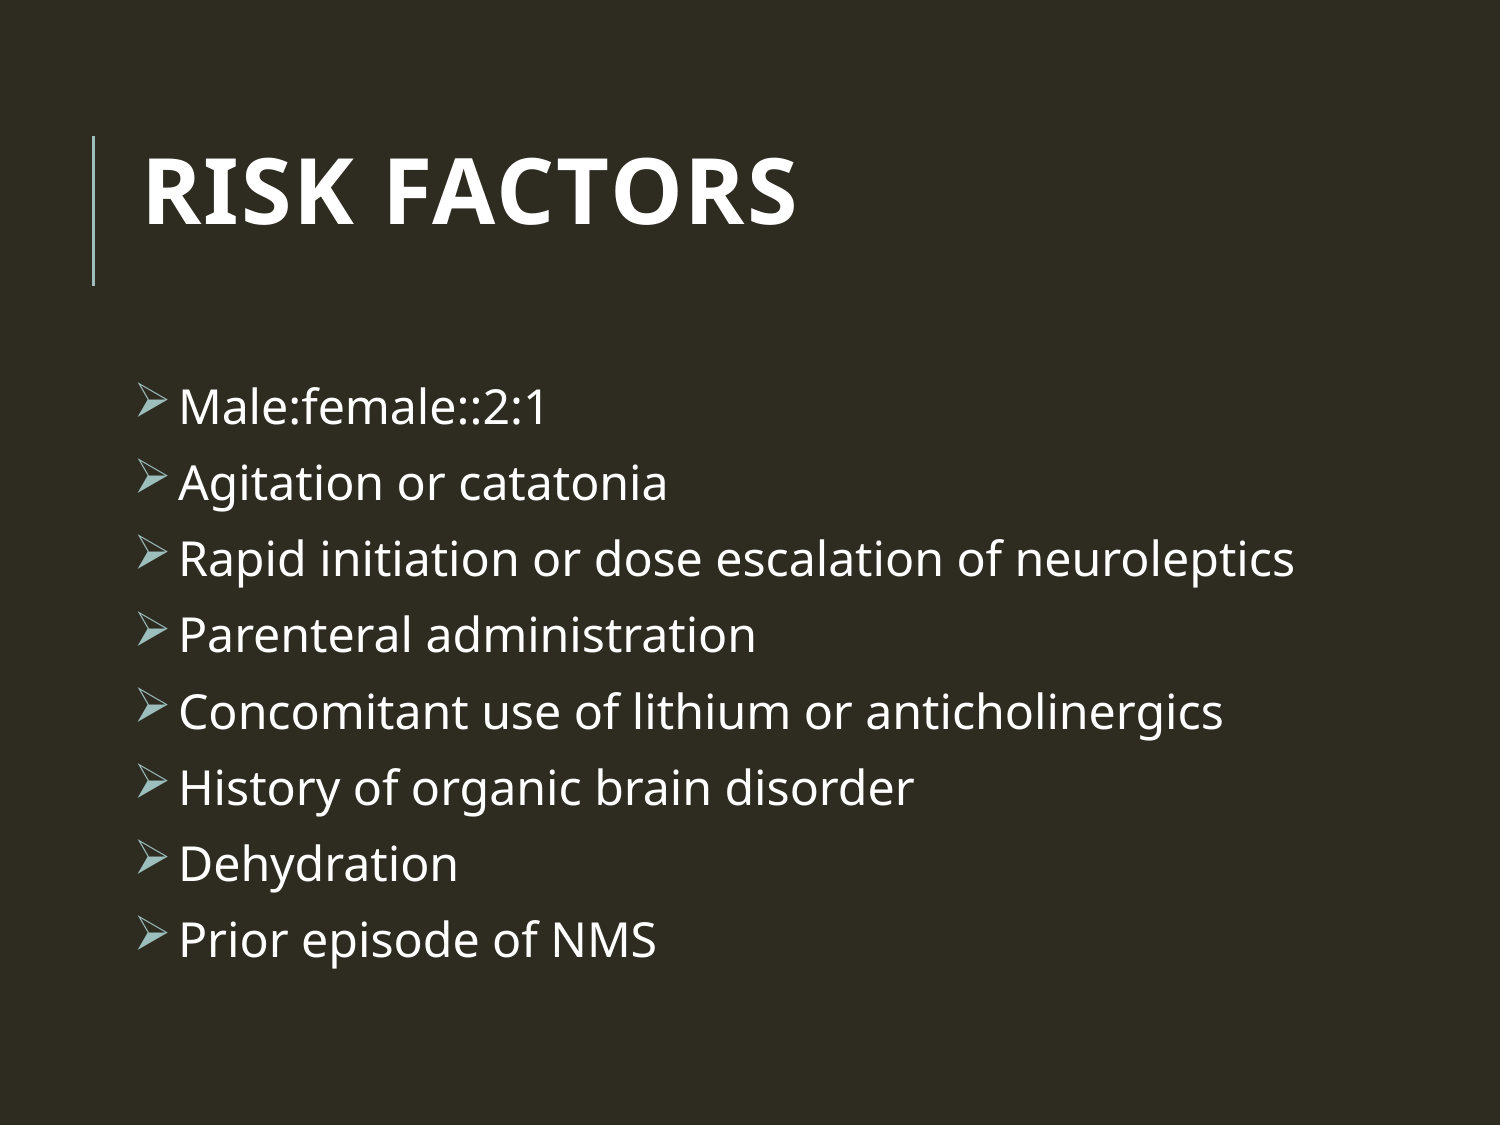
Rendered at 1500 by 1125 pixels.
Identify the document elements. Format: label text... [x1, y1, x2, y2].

title Risk factors [126, 96, 1322, 300]
list Male:female::2:1 Agitation or catatonia Rapid initiation or dose escalation of neuroleptics Parenteral administration Concomitant use of lithium or anticholinergics History of organic brain disorder Dehydration Prior episode of NMS [126, 375, 1322, 1035]
